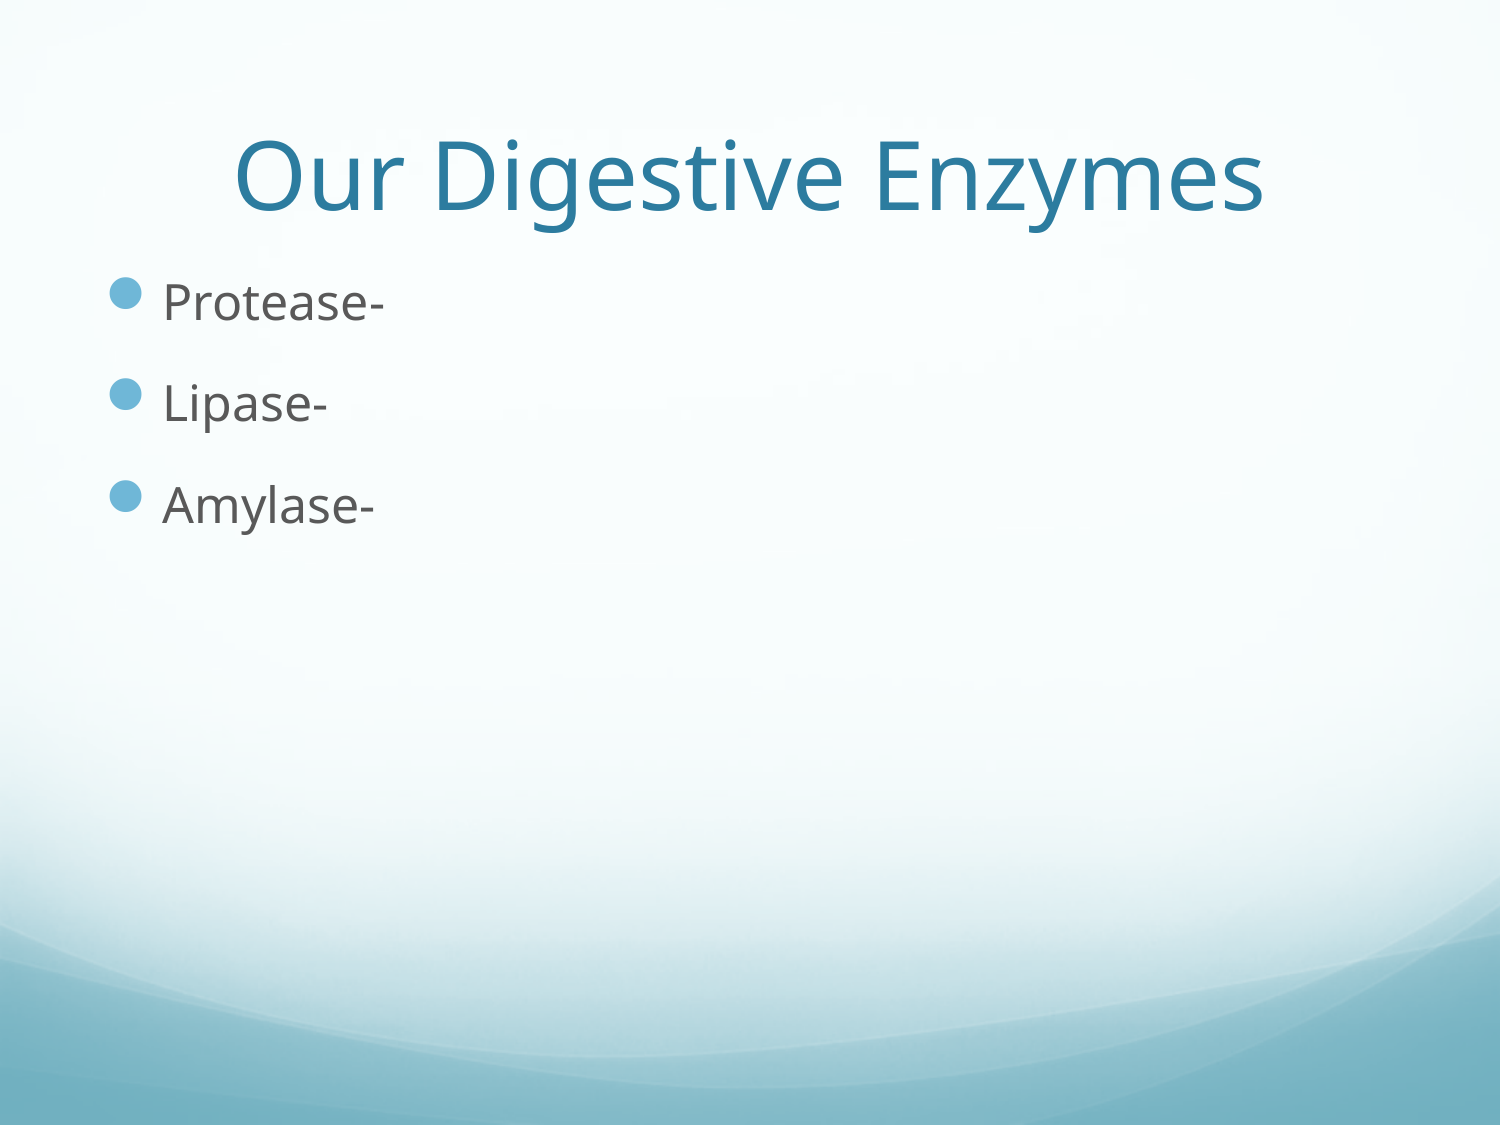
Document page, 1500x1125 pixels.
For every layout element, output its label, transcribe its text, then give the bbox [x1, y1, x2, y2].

list Protease- Lipase- Amylase- [90, 262, 1410, 975]
title Our Digestive Enzymes [90, 17, 1410, 237]
